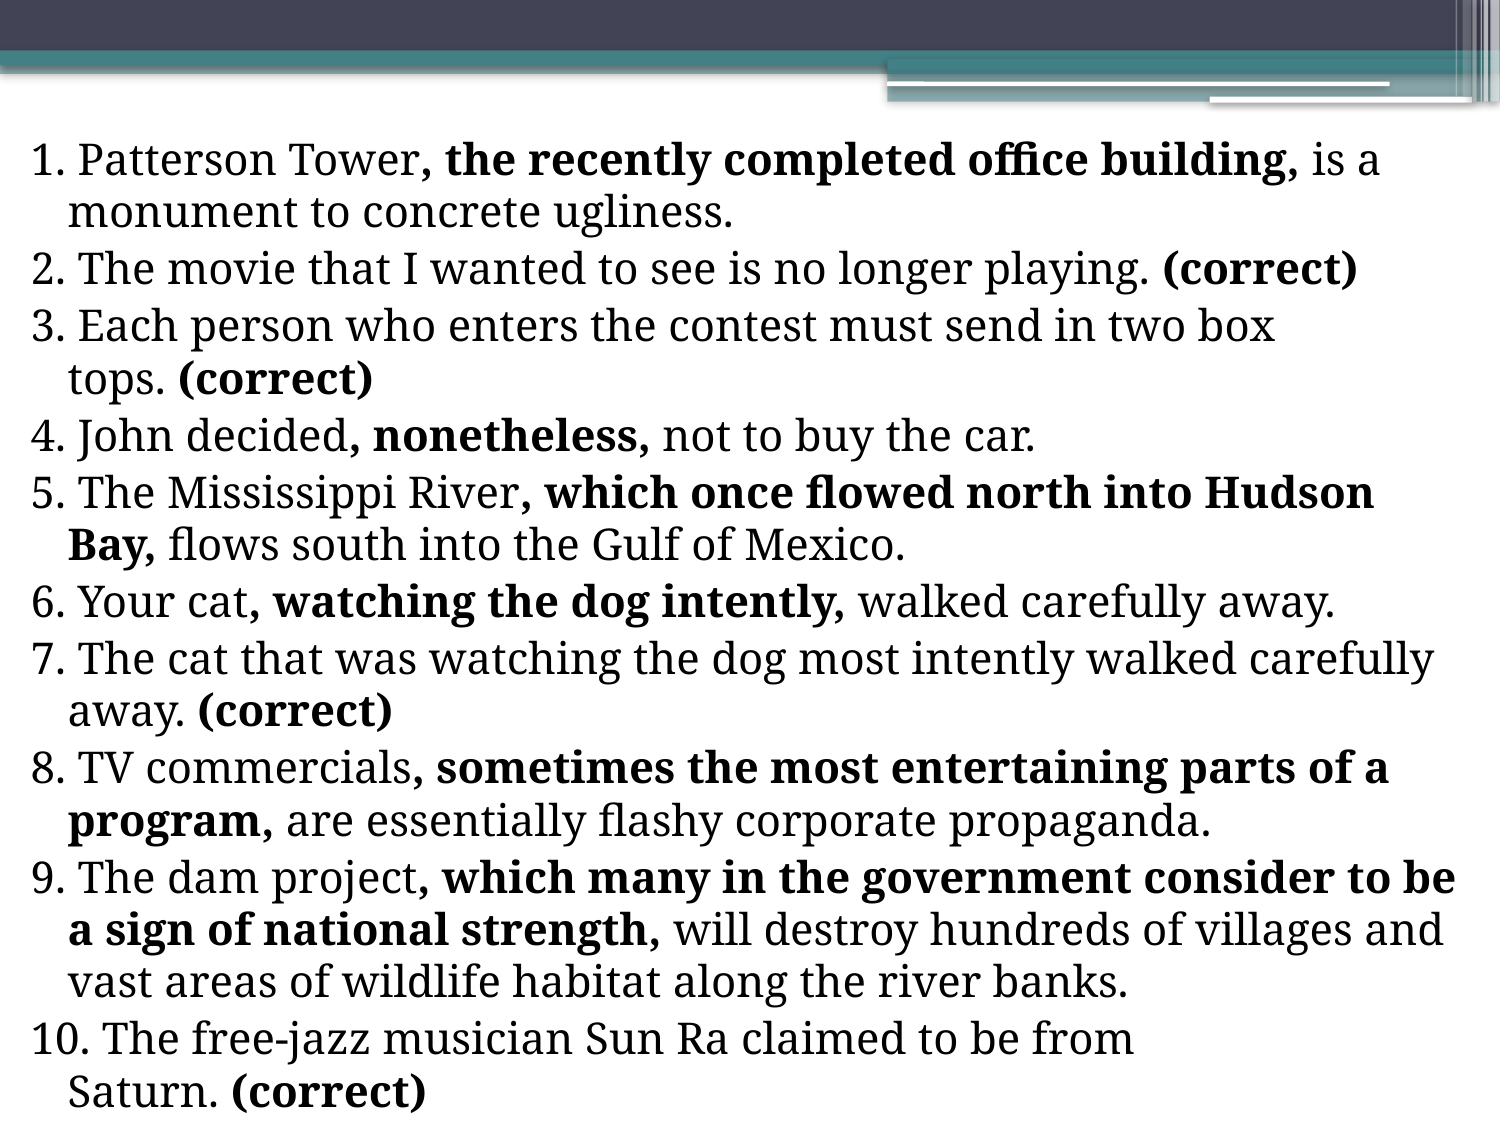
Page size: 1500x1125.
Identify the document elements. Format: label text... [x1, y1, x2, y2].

list 1. Patterson Tower, the recently completed office building, is a monument to concrete ugliness. 2. The movie that I wanted to see is no longer playing. (correct) 3. Each person who enters the contest must send in two box tops. (correct) 4. John decided, nonetheless, not to buy the car. 5. The Mississippi River, which once flowed north into Hudson Bay, flows south into the Gulf of Mexico. 6. Your cat, watching the dog intently, walked carefully away. 7. The cat that was watching the dog most intently walked carefully away. (correct) 8. TV commercials, sometimes the most entertaining parts of a program, are essentially flashy corporate propaganda. 9. The dam project, which many in the government consider to be a sign of national strength, will destroy hundreds of villages and vast areas of wildlife habitat along the river banks. 10. The free-jazz musician Sun Ra claimed to be from Saturn. (correct) [0, 124, 1500, 1125]
